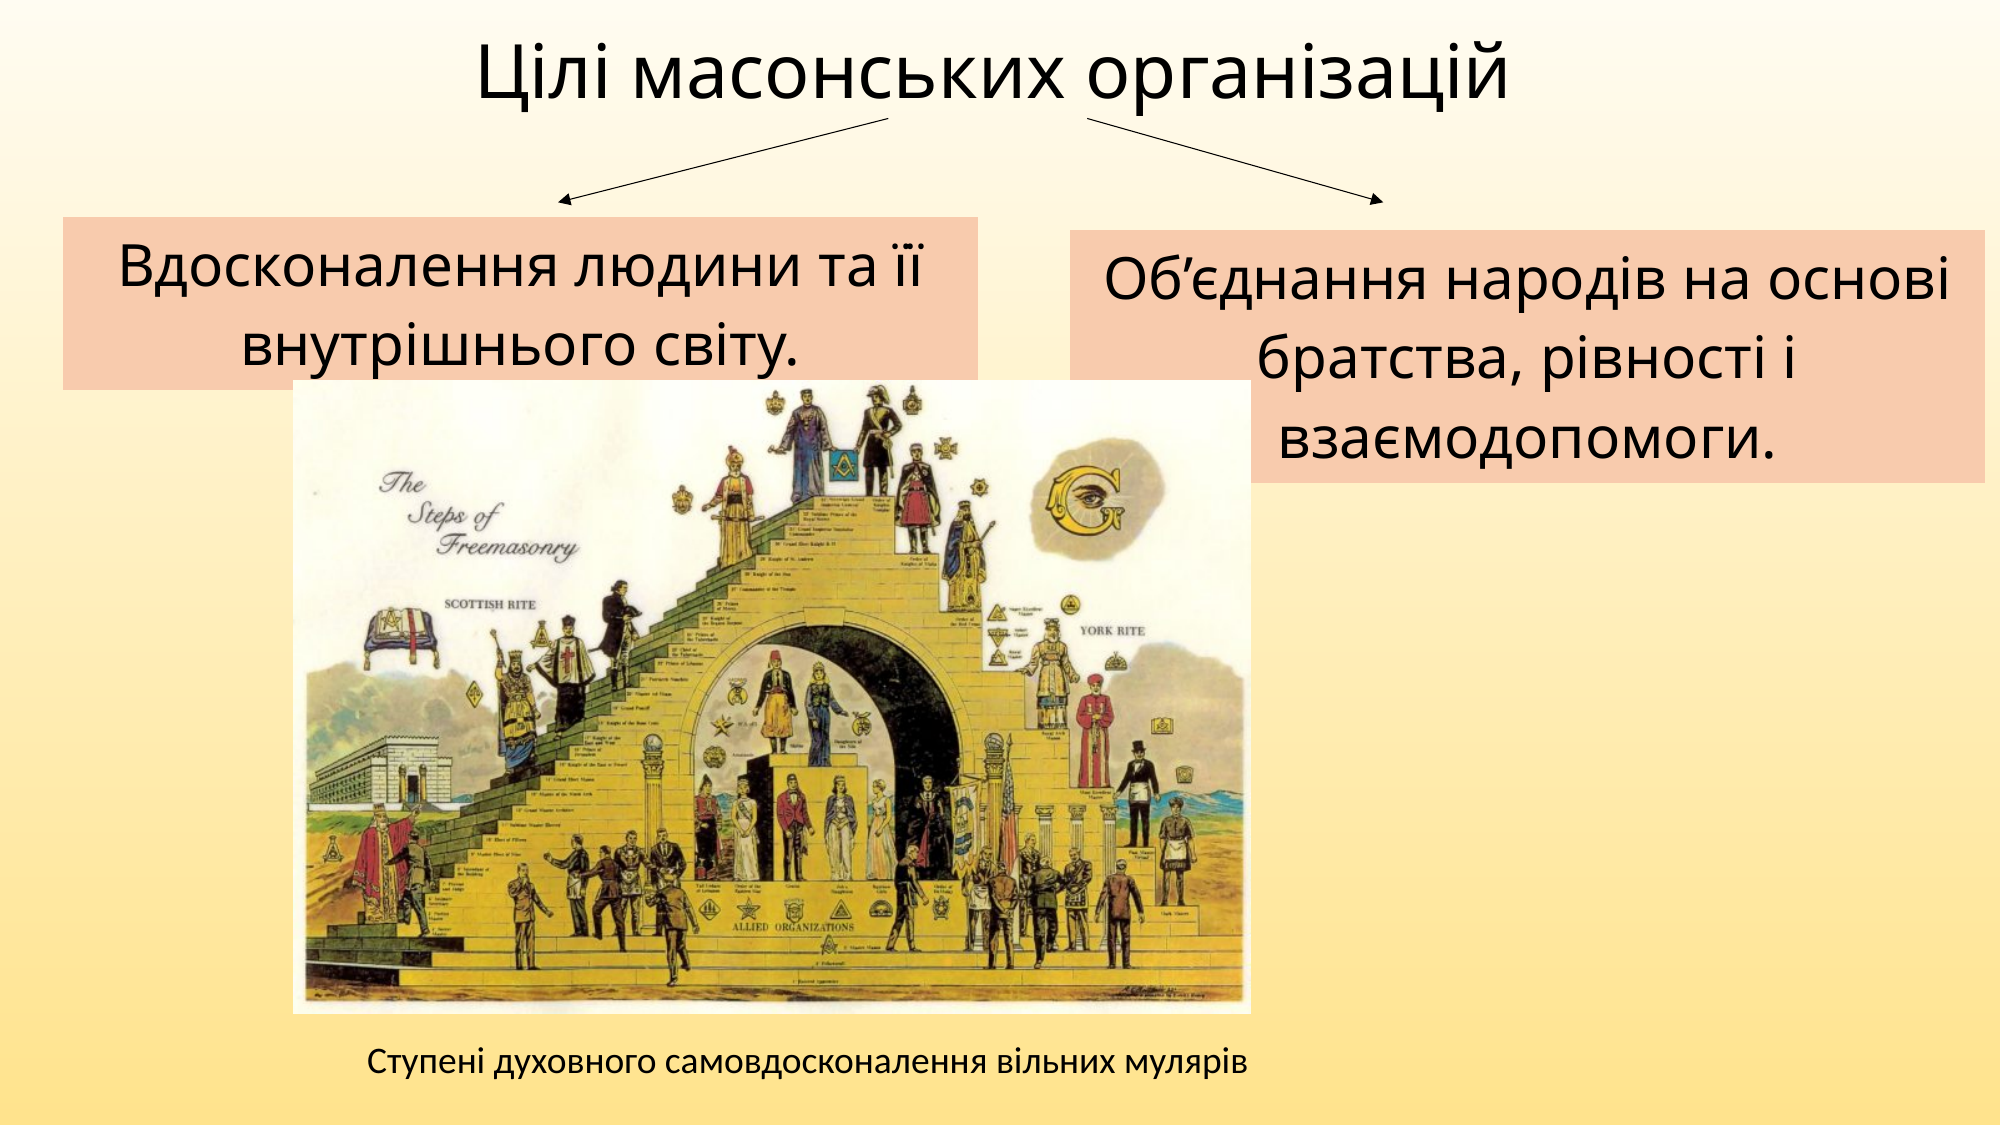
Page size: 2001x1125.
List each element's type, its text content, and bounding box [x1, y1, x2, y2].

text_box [1087, 118, 1384, 203]
table_header Вдосконалення людини та її внутрішнього світу. [63, 217, 978, 390]
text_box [557, 118, 889, 203]
picture [293, 380, 1251, 1014]
text_box Ступені духовного самовдосконалення вільних мулярів [297, 1029, 1319, 1089]
title Цілі масонських організацій [63, 16, 1924, 133]
table_header Об’єднання народів на основі братства, рівності і взаємодопомоги. [1070, 230, 1985, 483]
